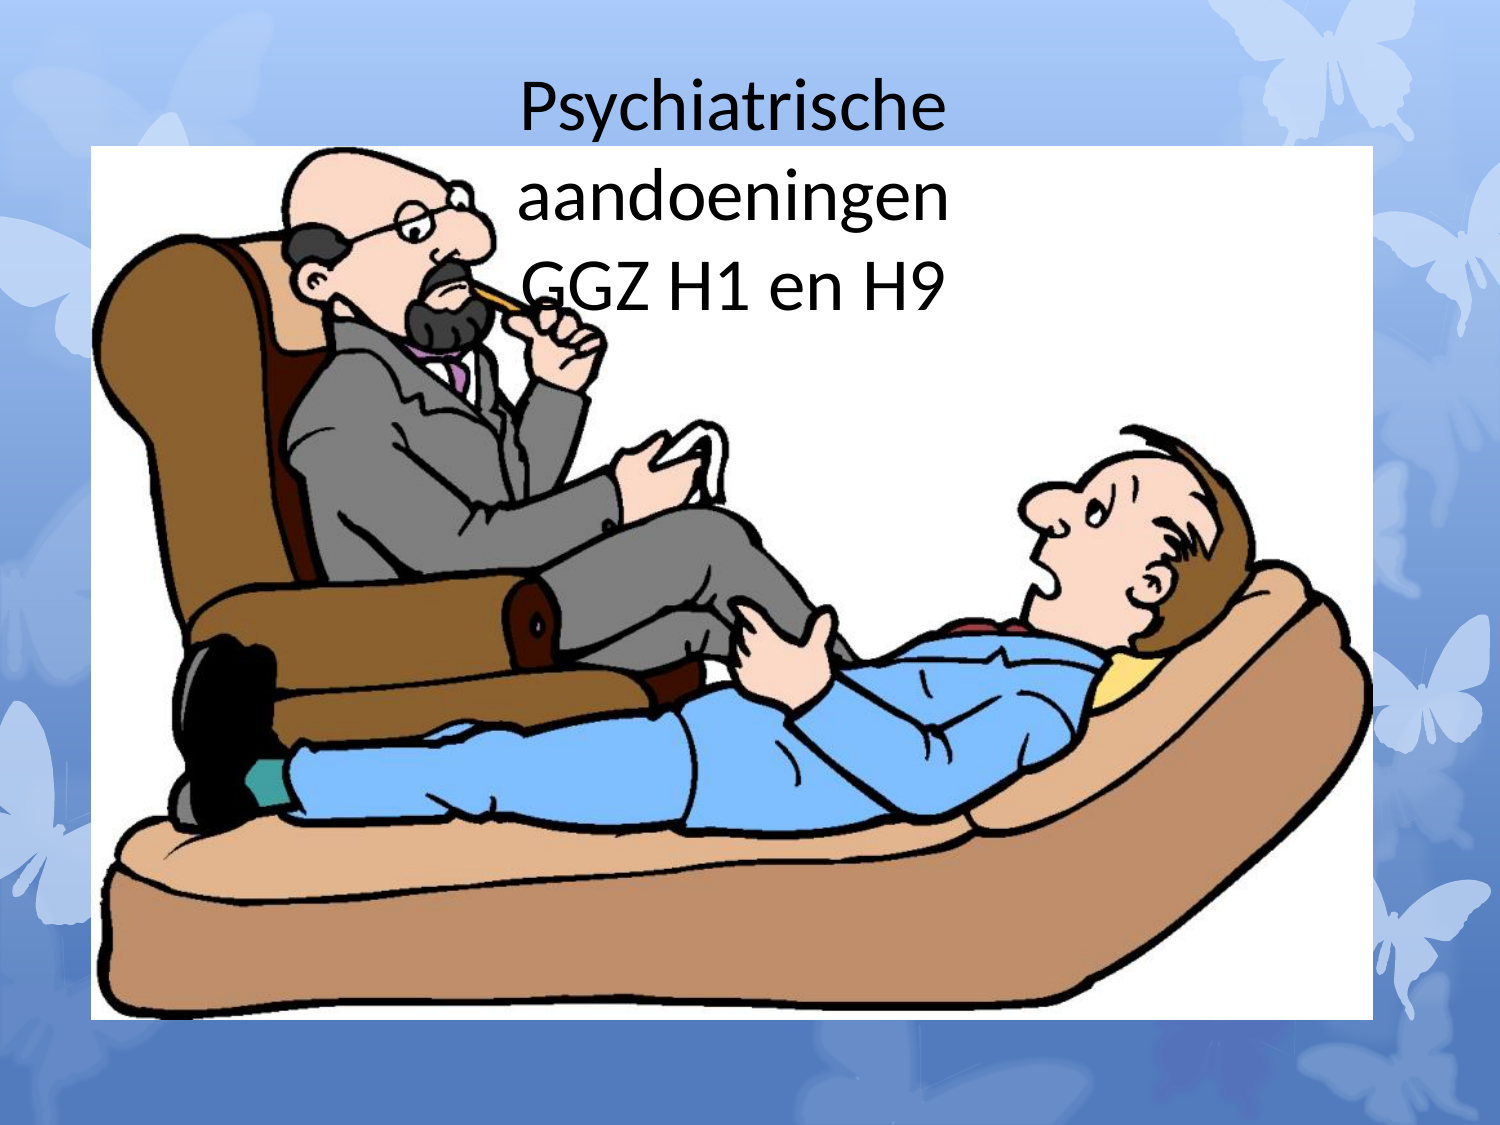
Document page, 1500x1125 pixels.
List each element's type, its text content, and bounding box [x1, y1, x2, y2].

picture [91, 145, 1374, 1021]
text_box Psychiatrische aandoeningen GGZ H1 en H9 [279, 47, 1189, 144]
